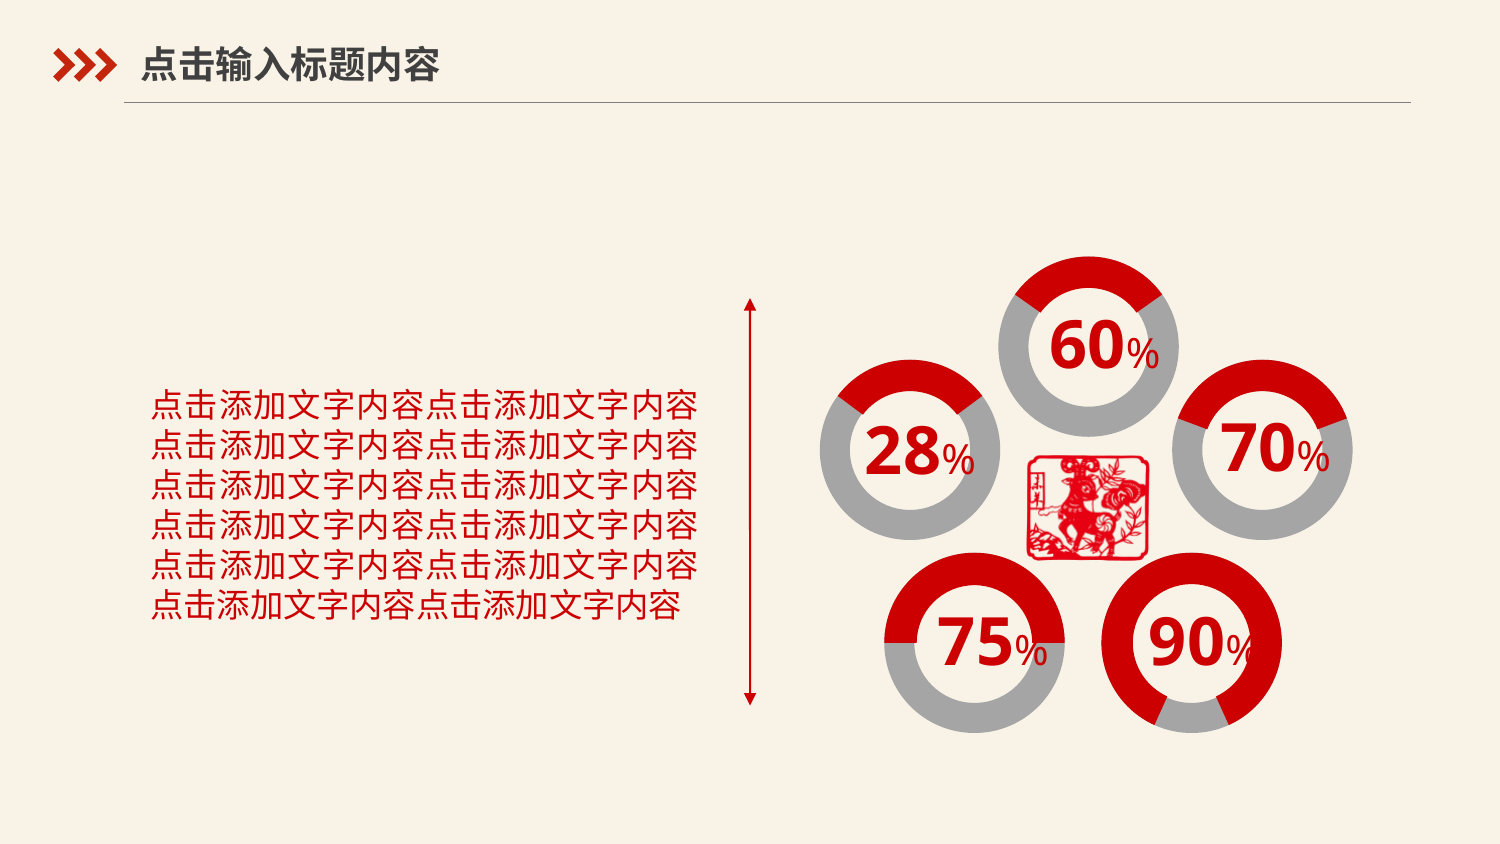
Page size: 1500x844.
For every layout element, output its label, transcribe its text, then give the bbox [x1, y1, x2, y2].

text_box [819, 256, 1353, 734]
text_box 点击输入标题内容 [140, 32, 491, 95]
text_box 点击添加文字内容点击添加文字内容点击添加文字内容点击添加文字内容点击添加文字内容点击添加文字内容点击添加文字内容点击添加文字内容点击添加文字内容点击添加文字内容点击添加文字内容点击添加文字内容 [135, 377, 715, 632]
text_box [743, 298, 757, 706]
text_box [52, 47, 118, 82]
picture [1022, 450, 1152, 564]
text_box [845, 294, 1351, 688]
